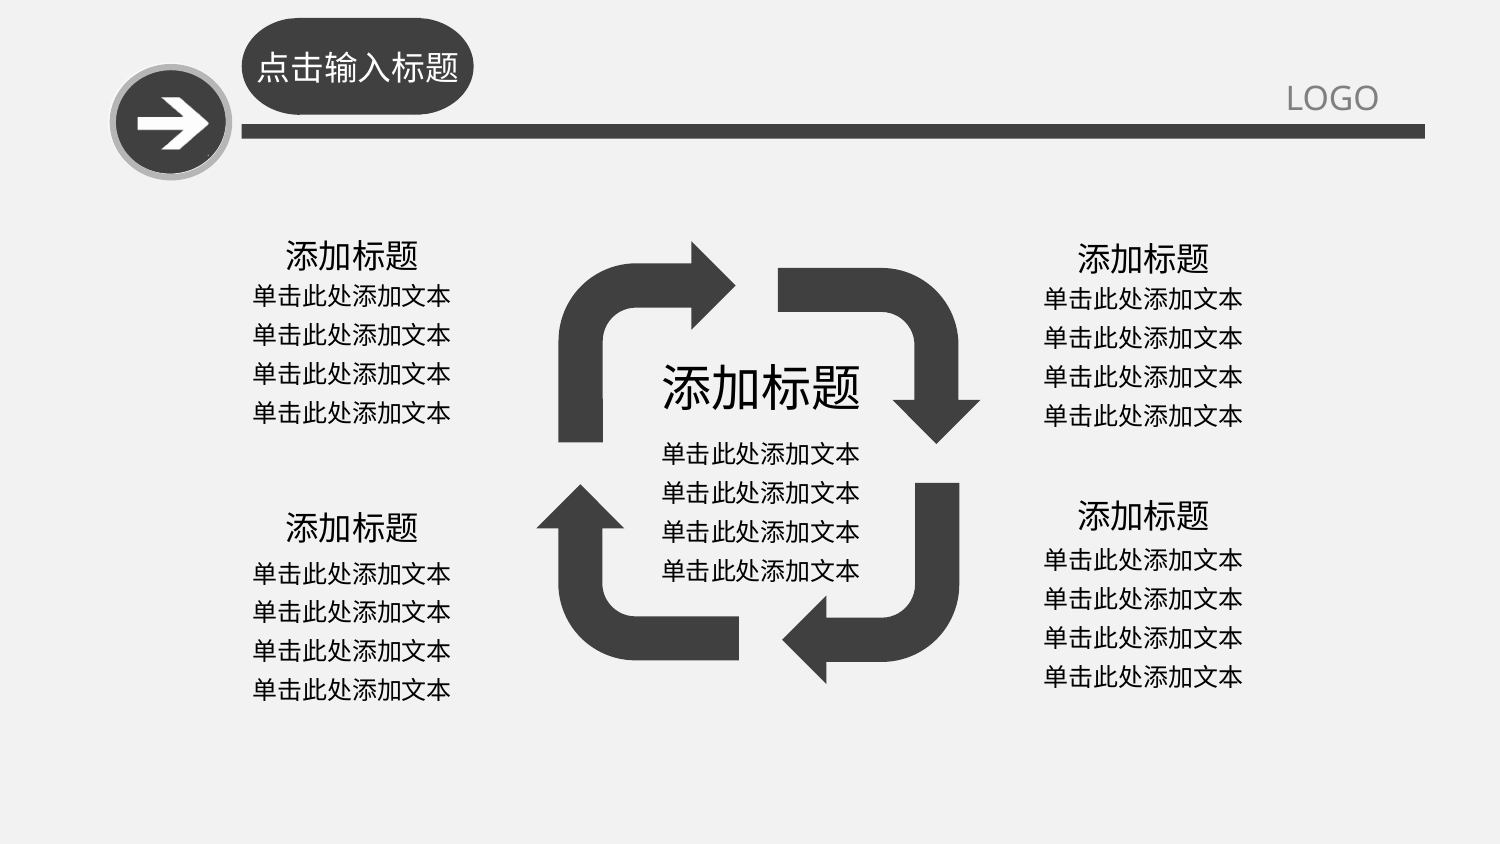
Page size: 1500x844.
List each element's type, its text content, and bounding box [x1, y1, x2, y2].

text_box [776, 266, 983, 446]
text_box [613, 348, 909, 596]
text_box [780, 481, 961, 687]
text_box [204, 228, 500, 437]
text_box LOGO [1270, 69, 1404, 123]
text_box [557, 238, 738, 444]
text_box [995, 230, 1292, 441]
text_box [110, 65, 229, 178]
text_box [533, 482, 740, 662]
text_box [241, 17, 487, 115]
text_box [995, 487, 1292, 702]
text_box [204, 499, 500, 715]
text_box [241, 123, 1426, 140]
